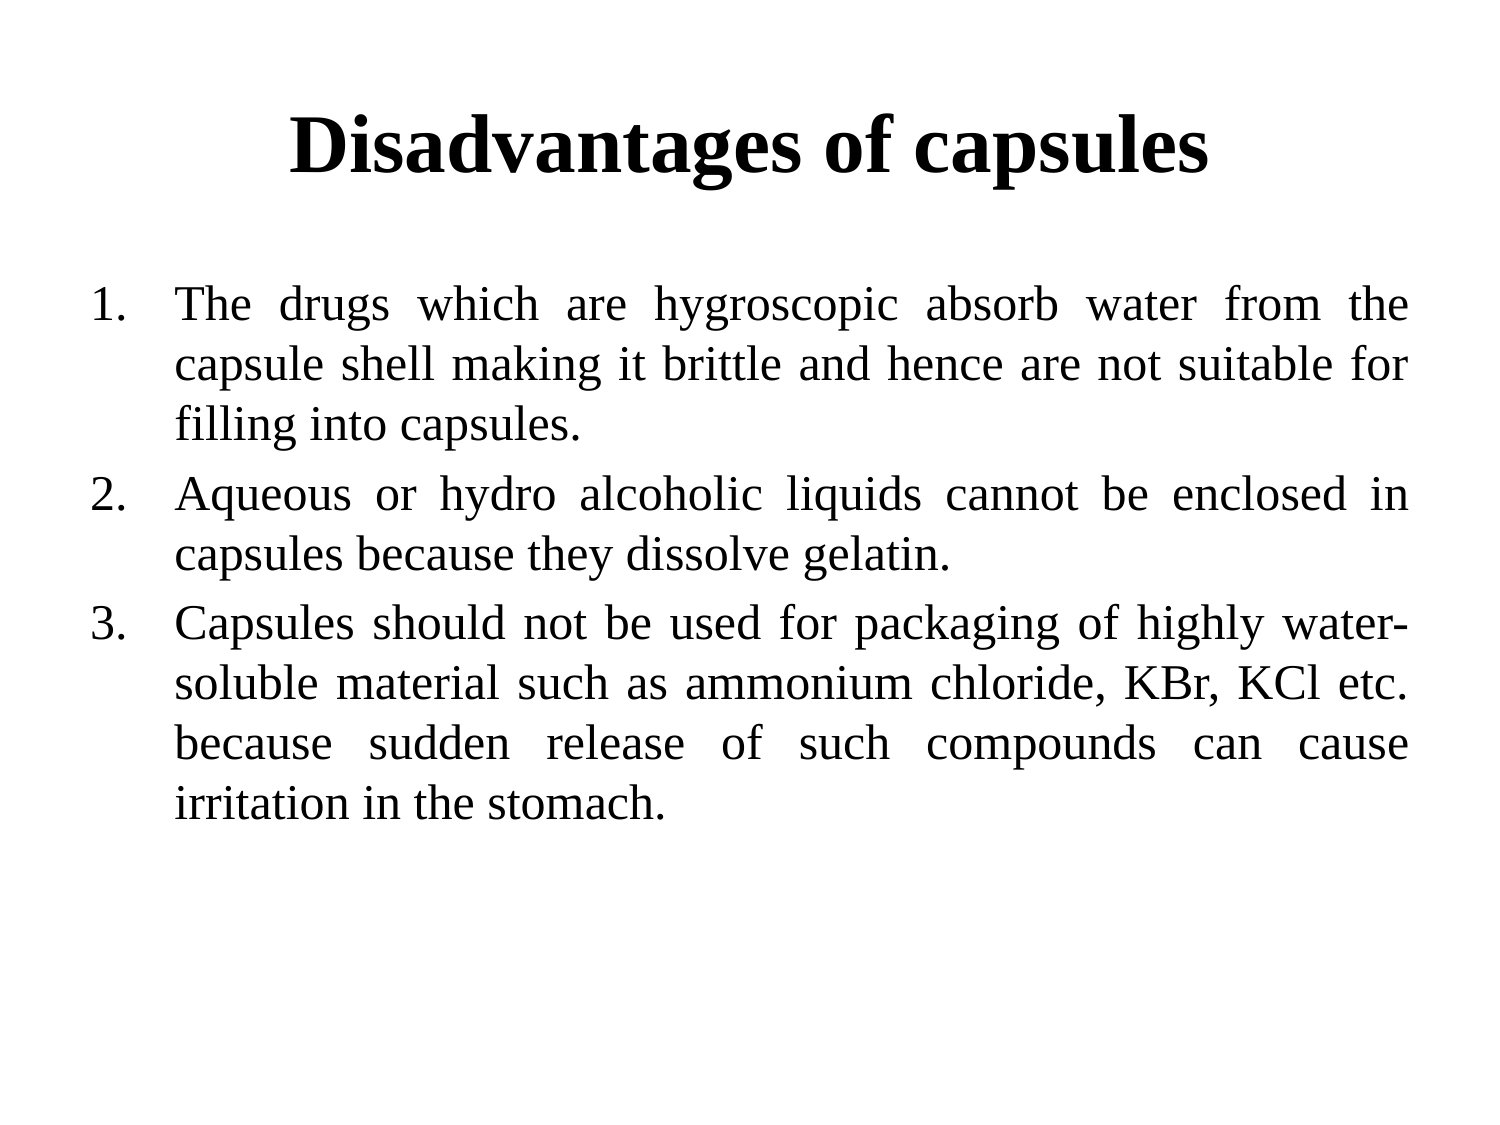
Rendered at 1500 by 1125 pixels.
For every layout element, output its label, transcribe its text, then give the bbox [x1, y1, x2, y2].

list The drugs which are hygroscopic absorb water from the capsule shell making it brittle and hence are not suitable for filling into capsules. Aqueous or hydro alcoholic liquids cannot be enclosed in capsules because they dissolve gelatin. Capsules should not be used for packaging of highly water-soluble material such as ammonium chloride, KBr, KCl etc. because sudden release of such compounds can cause irritation in the stomach. [75, 262, 1425, 1005]
title Disadvantages of capsules [75, 45, 1425, 233]
